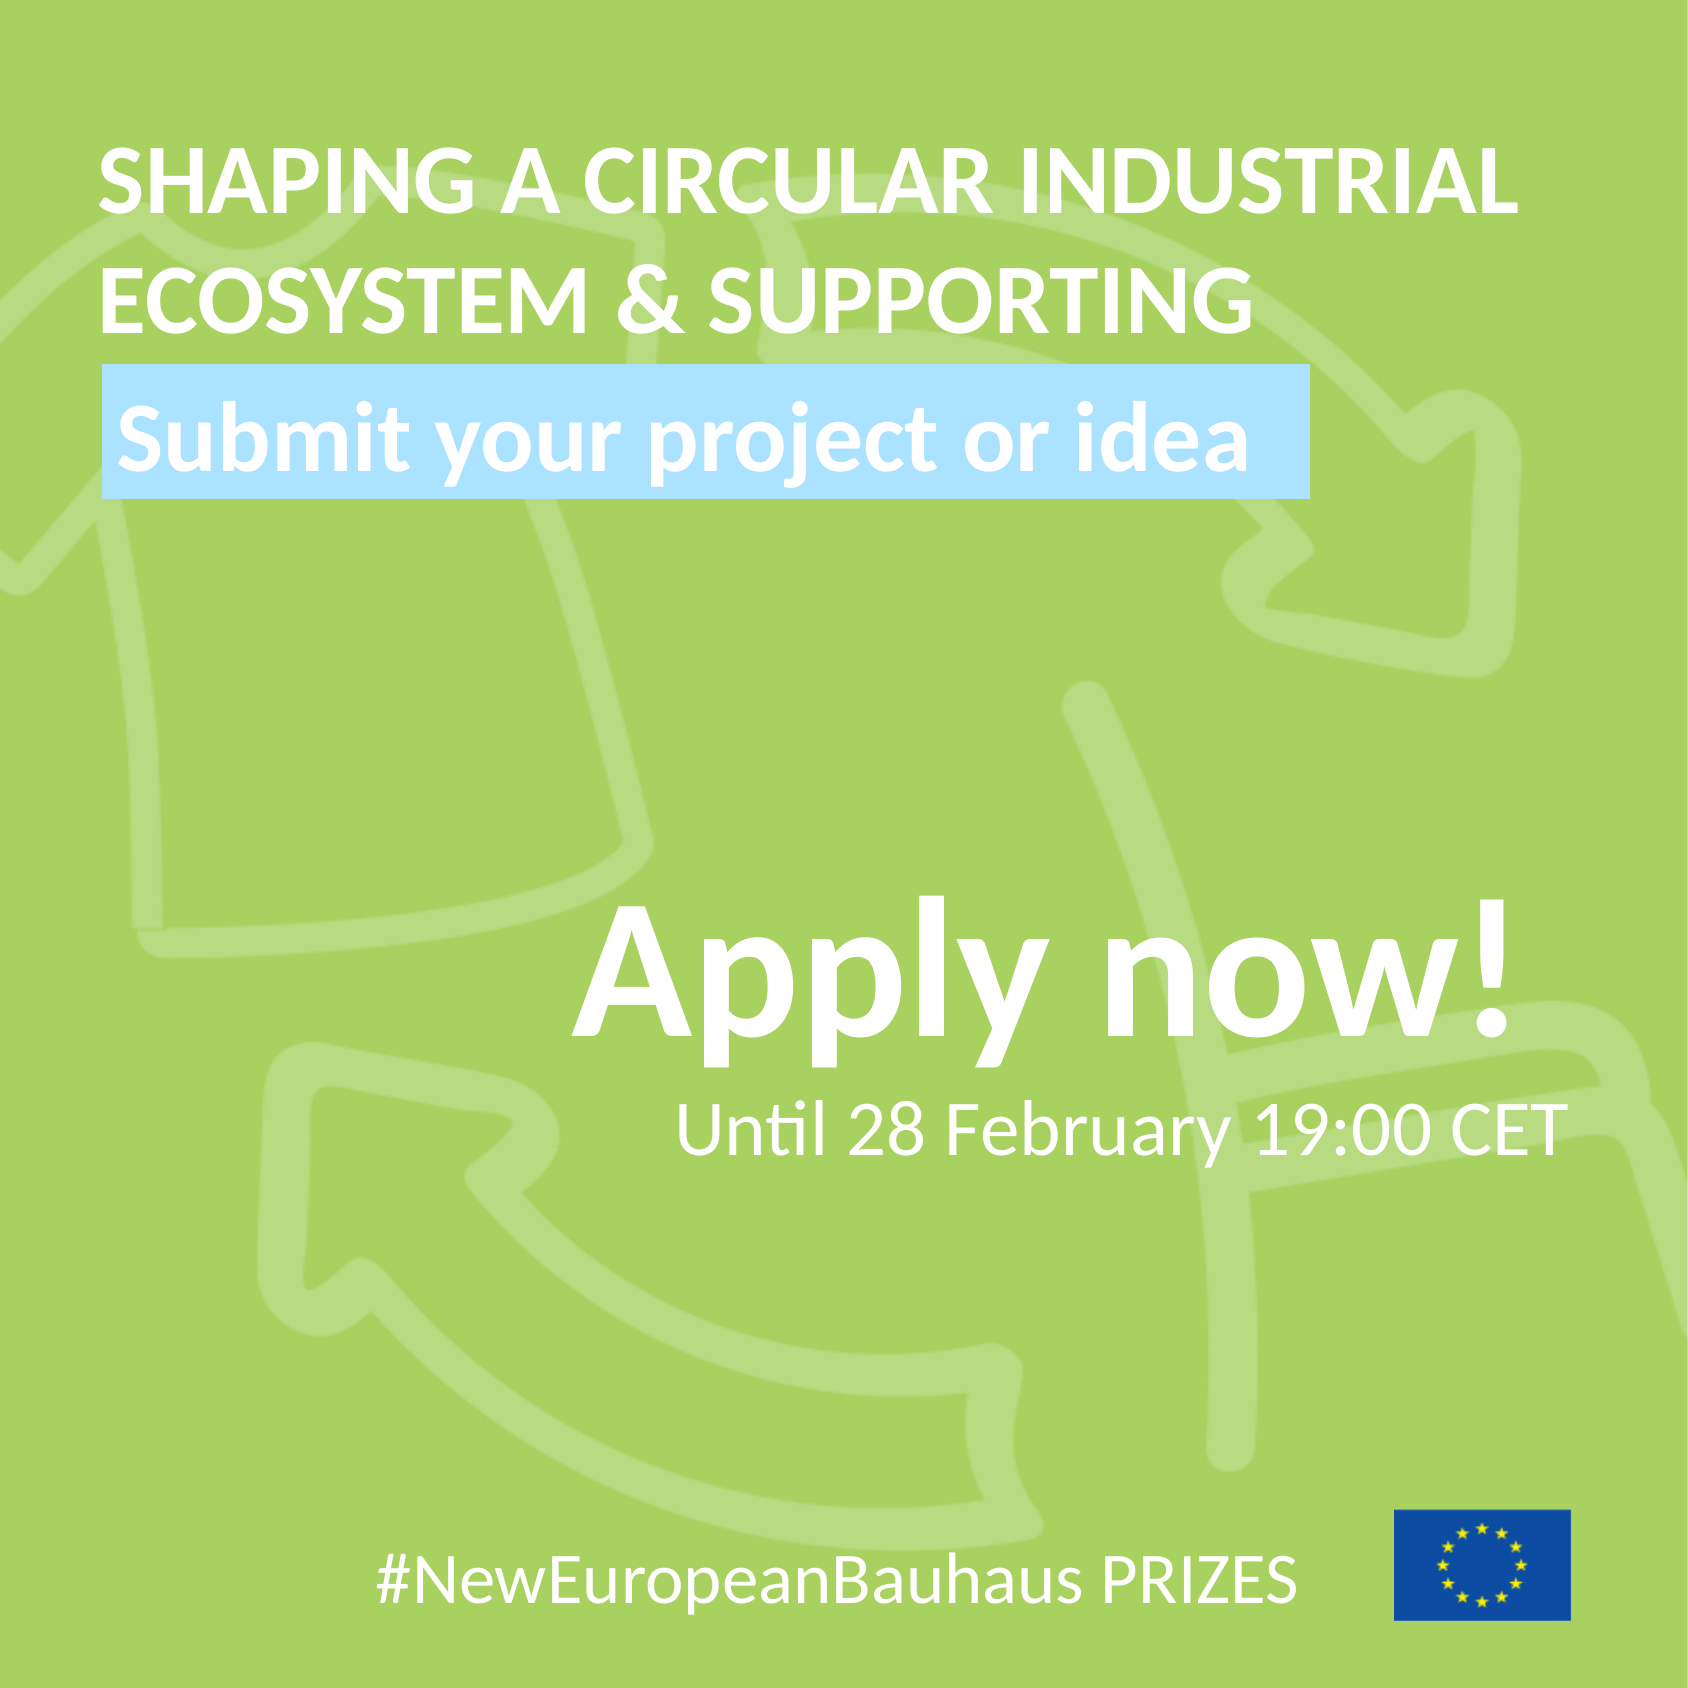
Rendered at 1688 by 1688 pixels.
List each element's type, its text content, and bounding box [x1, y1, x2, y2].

text_box Apply now! Until 28 February 19:00 CET [163, 815, 1587, 1193]
text_box Shaping a circular industrial ecosystem & supporting life-cycle thinking [83, 106, 1605, 481]
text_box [360, 1509, 1572, 1627]
text_box Submit your project or idea [102, 364, 1310, 499]
picture [0, 0, 1688, 1688]
